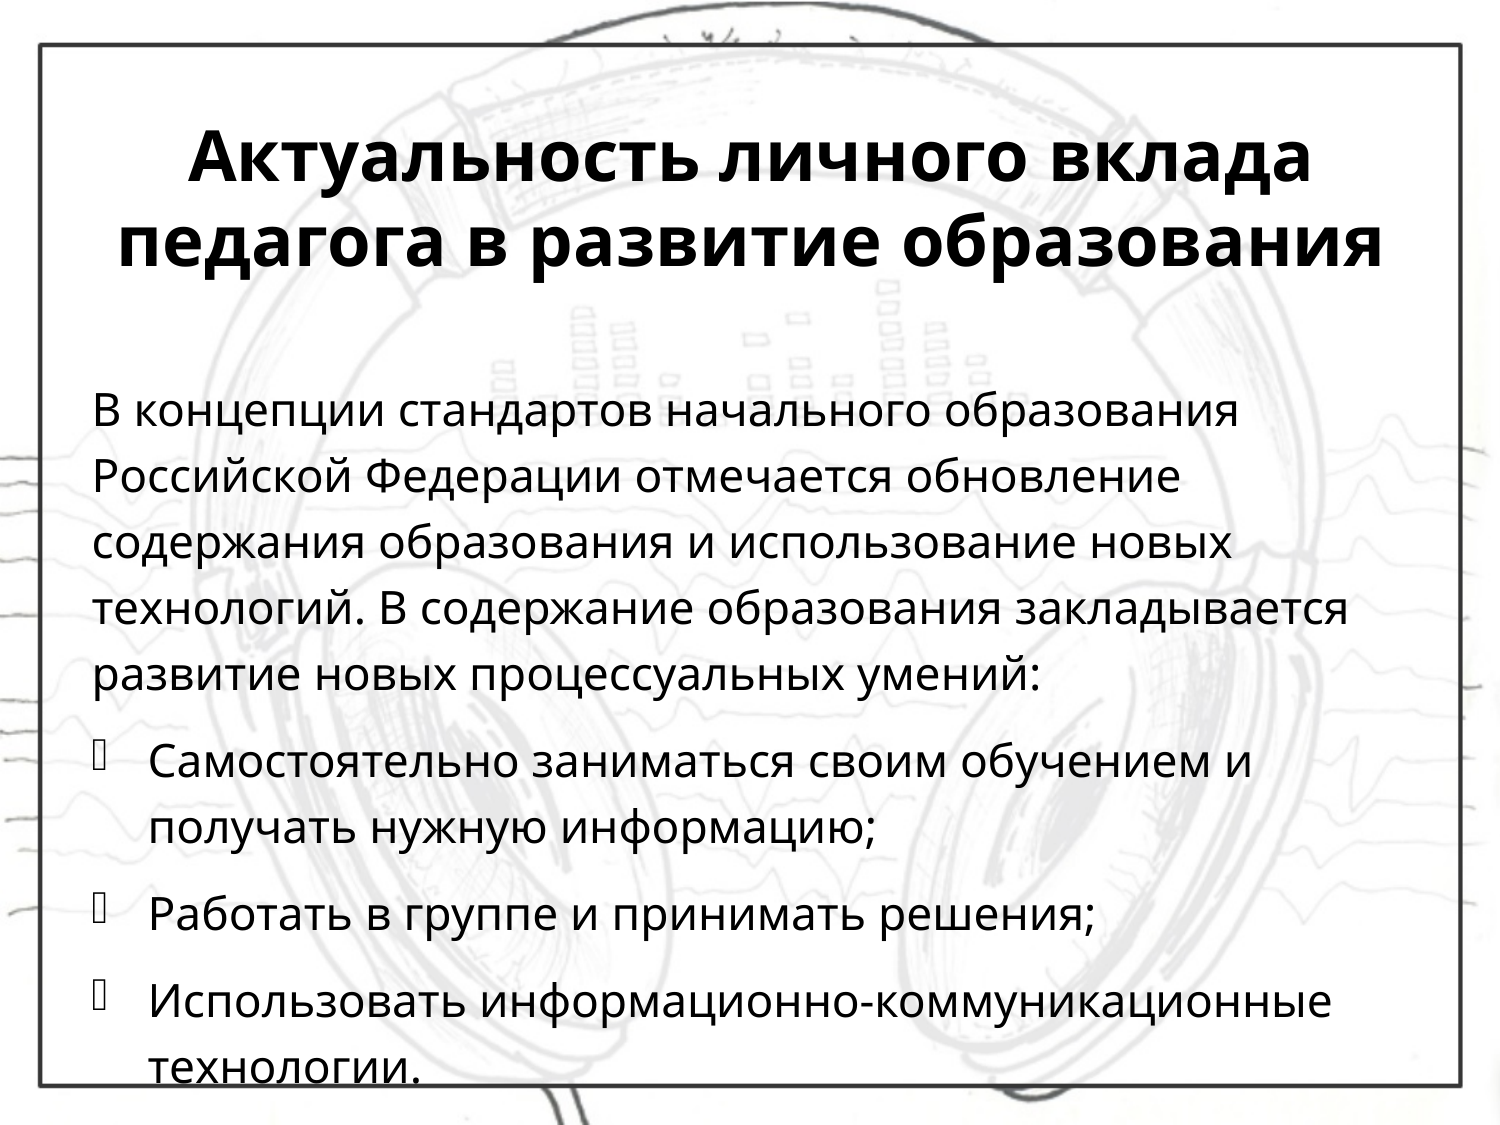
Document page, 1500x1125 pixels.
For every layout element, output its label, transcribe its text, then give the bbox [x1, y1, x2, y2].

list В концепции стандартов начального образования Российской Федерации отмечается обновление содержания образования и использование новых технологий. В содержание образования закладывается развитие новых процессуальных умений: Самостоятельно заниматься своим обучением и получать нужную информацию; Работать в группе и принимать решения; Использовать информационно-коммуникационные технологии. [76, 361, 1427, 1105]
title Актуальность личного вклада педагога в развитие образования [76, 101, 1427, 290]
